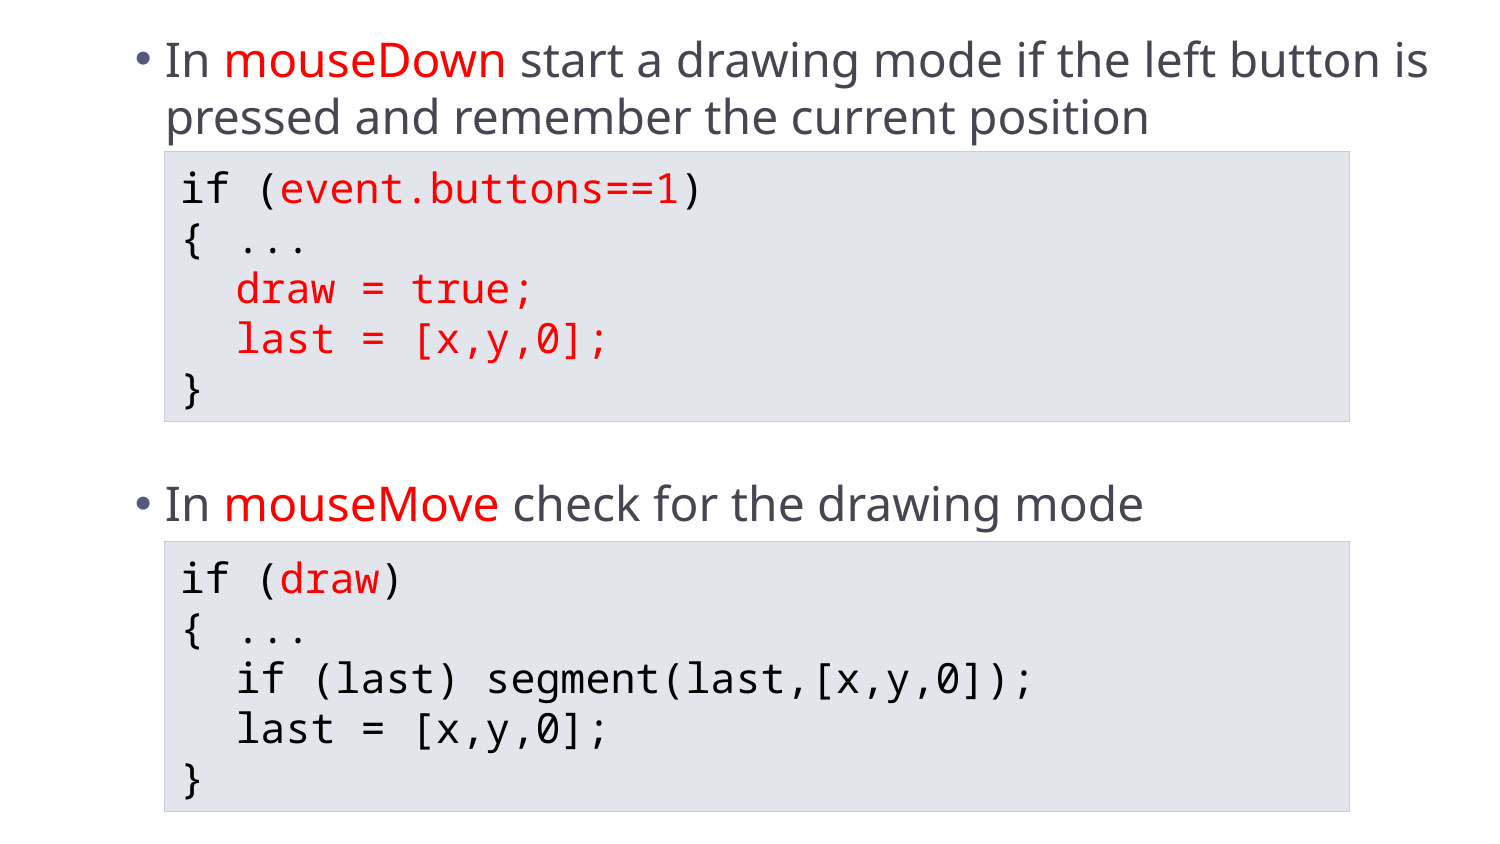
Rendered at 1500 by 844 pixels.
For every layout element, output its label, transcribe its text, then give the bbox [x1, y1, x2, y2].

text_box if (event.buttons==1) { ... draw = true; last = [x,y,0]; } [164, 151, 1350, 422]
text_box if (draw) { ... if (last) segment(last,[x,y,0]); last = [x,y,0]; } [164, 541, 1350, 812]
list In mouseDown start a drawing mode if the left button is pressed and remember the current position In mouseMove check for the drawing mode [75, 21, 1475, 835]
